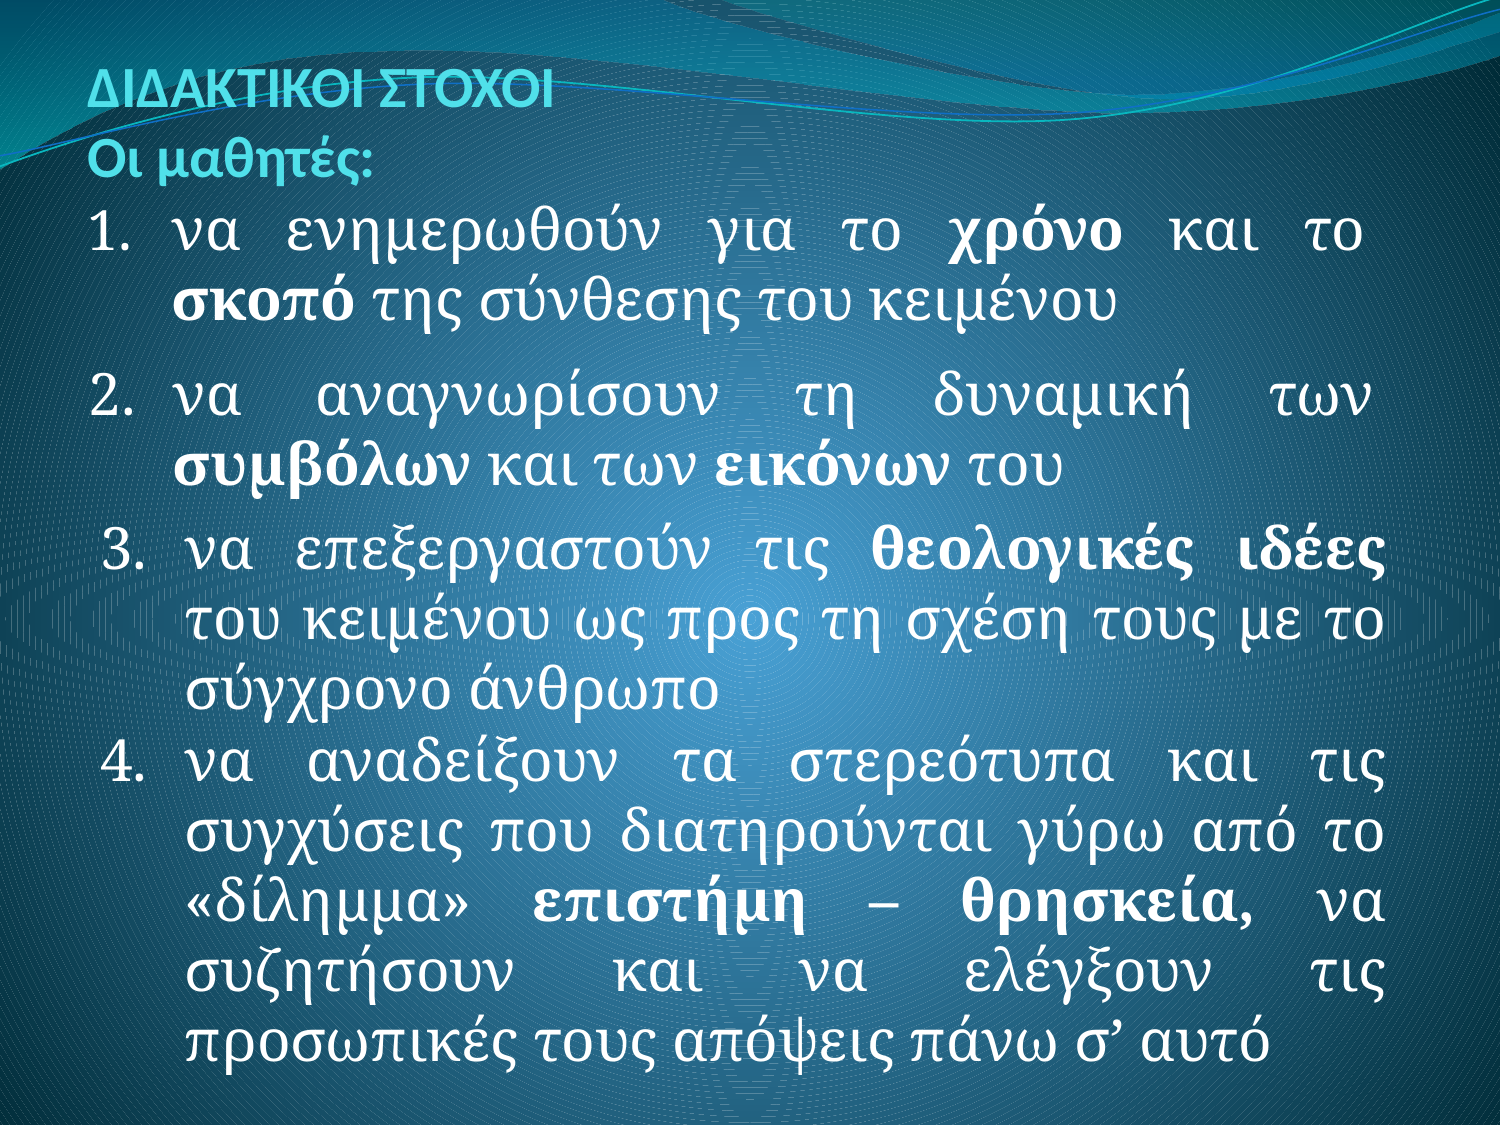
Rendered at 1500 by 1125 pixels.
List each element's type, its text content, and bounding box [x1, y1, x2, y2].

text_box να επεξεργαστούν τις θεολογικές ιδέες του κειμένου ως προς τη σχέση τους με το σύγχρονο άνθρωπο [100, 503, 1389, 715]
text_box να αναδείξουν τα στερεότυπα και τις συγχύσεις που διατηρούνται γύρω από το «δίλημμα» επιστήμη – θρησκεία, να συζητήσουν και να ελέγξουν τις προσωπικές τους απόψεις πάνω σ’ αυτό [100, 715, 1389, 964]
subtitle να ενημερωθούν για το χρόνο και το σκοπό της σύνθεσης του κειμένου [87, 190, 1376, 433]
text_box να αναγνωρίσουν τη δυναμική των συμβόλων και των εικόνων του [88, 349, 1377, 504]
title ΔΙΔΑΚΤΙΚΟΙ ΣΤΟΧΟΙ Οι μαθητές: [87, 42, 1376, 190]
